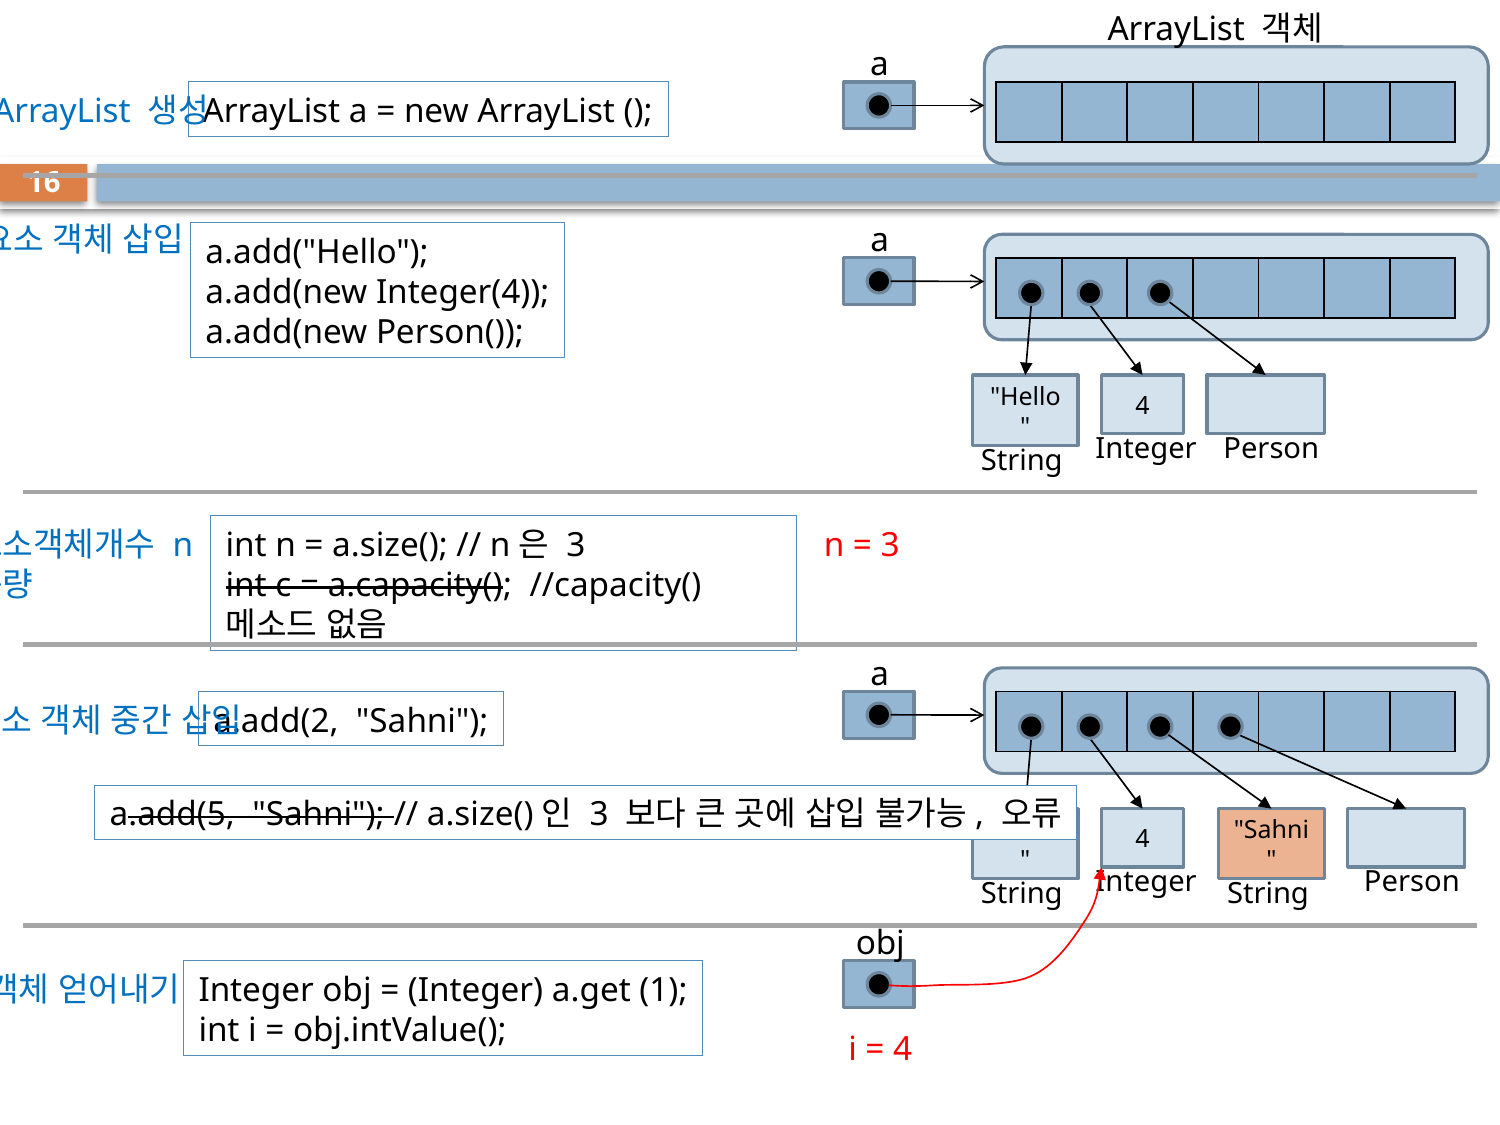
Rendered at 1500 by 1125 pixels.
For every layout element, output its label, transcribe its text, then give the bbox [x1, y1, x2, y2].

text_box [842, 969, 916, 1009]
table_header [1063, 83, 1126, 141]
text_box [1220, 713, 1241, 718]
text_box "Hello" [971, 373, 1080, 447]
table_header [997, 259, 1061, 317]
text_box a [855, 655, 905, 700]
slide_number 16 [0, 162, 88, 203]
table_header [1128, 83, 1192, 141]
table_header [1391, 692, 1454, 751]
text_box Integer [1080, 855, 1212, 906]
table_header [1194, 83, 1258, 141]
table_header [1259, 692, 1280, 751]
text_box 4 [1100, 807, 1185, 855]
table_header [1391, 259, 1454, 317]
table_header [1128, 259, 1192, 317]
text_box [1146, 279, 1174, 307]
text_box 요소 객체 삽입 [0, 210, 199, 266]
text_box [865, 971, 892, 998]
text_box [1146, 713, 1174, 740]
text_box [1179, 289, 1255, 387]
text_box Person [1208, 421, 1334, 472]
text_box a.add(5, "Sahni"); // a.size()인 3 보다 큰 곳에 삽입 불가능, 오류 [94, 785, 1077, 840]
text_box a [855, 35, 903, 90]
table_header [1128, 692, 1192, 751]
text_box [982, 45, 1490, 166]
text_box [1364, 807, 1466, 855]
table_header [1194, 259, 1258, 291]
text_box [982, 232, 1490, 342]
text_box 4 [1100, 373, 1185, 421]
text_box [865, 92, 893, 119]
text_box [1285, 687, 1360, 856]
table_header [1063, 259, 1126, 317]
table_header [997, 83, 1061, 141]
text_box ArrayList 생성 [0, 81, 224, 137]
text_box a.add("Hello"); a.add(new Integer(4)); a.add(new Person()); [190, 222, 565, 358]
text_box [865, 701, 892, 729]
table_header [1259, 83, 1323, 141]
text_box [842, 80, 916, 130]
text_box [865, 267, 893, 295]
text_box a.add(2, "Sahni"); [258, 691, 504, 746]
text_box Integer [1080, 421, 1208, 472]
text_box String [966, 867, 1078, 917]
text_box [842, 690, 916, 740]
text_box [1205, 373, 1326, 421]
text_box obj [841, 936, 920, 969]
table_header [1325, 259, 1389, 317]
text_box Integer obj = (Integer) a.get (1); int i = obj.intValue(); [183, 960, 703, 1056]
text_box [1182, 719, 1258, 824]
text_box 객체 얻어내기 [0, 960, 196, 1016]
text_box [992, 336, 1064, 344]
text_box String [966, 433, 1078, 484]
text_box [1080, 746, 1152, 801]
text_box "Hello" [971, 808, 1080, 879]
text_box "Sahni" [1217, 807, 1326, 880]
text_box [1017, 713, 1045, 740]
table_header [1259, 259, 1323, 317]
text_box [997, 867, 1106, 925]
table_header [1063, 692, 1126, 751]
text_box obj [841, 913, 920, 925]
text_box int n = a.size(); // n은 3 int c = a.capacity(); //capacity() 메소드 없음 [210, 515, 797, 642]
text_box n = 3 [809, 515, 915, 571]
text_box [1076, 713, 1104, 740]
text_box i = 4 [833, 1019, 928, 1075]
text_box [1076, 279, 1104, 307]
text_box a [855, 210, 905, 266]
text_box 요소객체개수 n 용량 [0, 515, 208, 611]
text_box Person [1349, 855, 1475, 906]
table_header [1325, 83, 1389, 141]
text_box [1080, 313, 1152, 367]
text_box [842, 256, 916, 306]
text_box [992, 770, 1064, 777]
text_box ArrayList a = new ArrayList (); [224, 81, 669, 137]
text_box [888, 936, 1076, 987]
text_box [1017, 279, 1045, 307]
text_box [982, 666, 1490, 775]
text_box String [1212, 867, 1324, 917]
table_header [1391, 83, 1454, 141]
table_header [1363, 692, 1389, 751]
table_header [997, 692, 1061, 751]
text_box 요소 객체 중간 삽입 [0, 691, 258, 746]
text_box ArrayList 객체 [1092, 0, 1347, 55]
table_header [1194, 692, 1258, 719]
